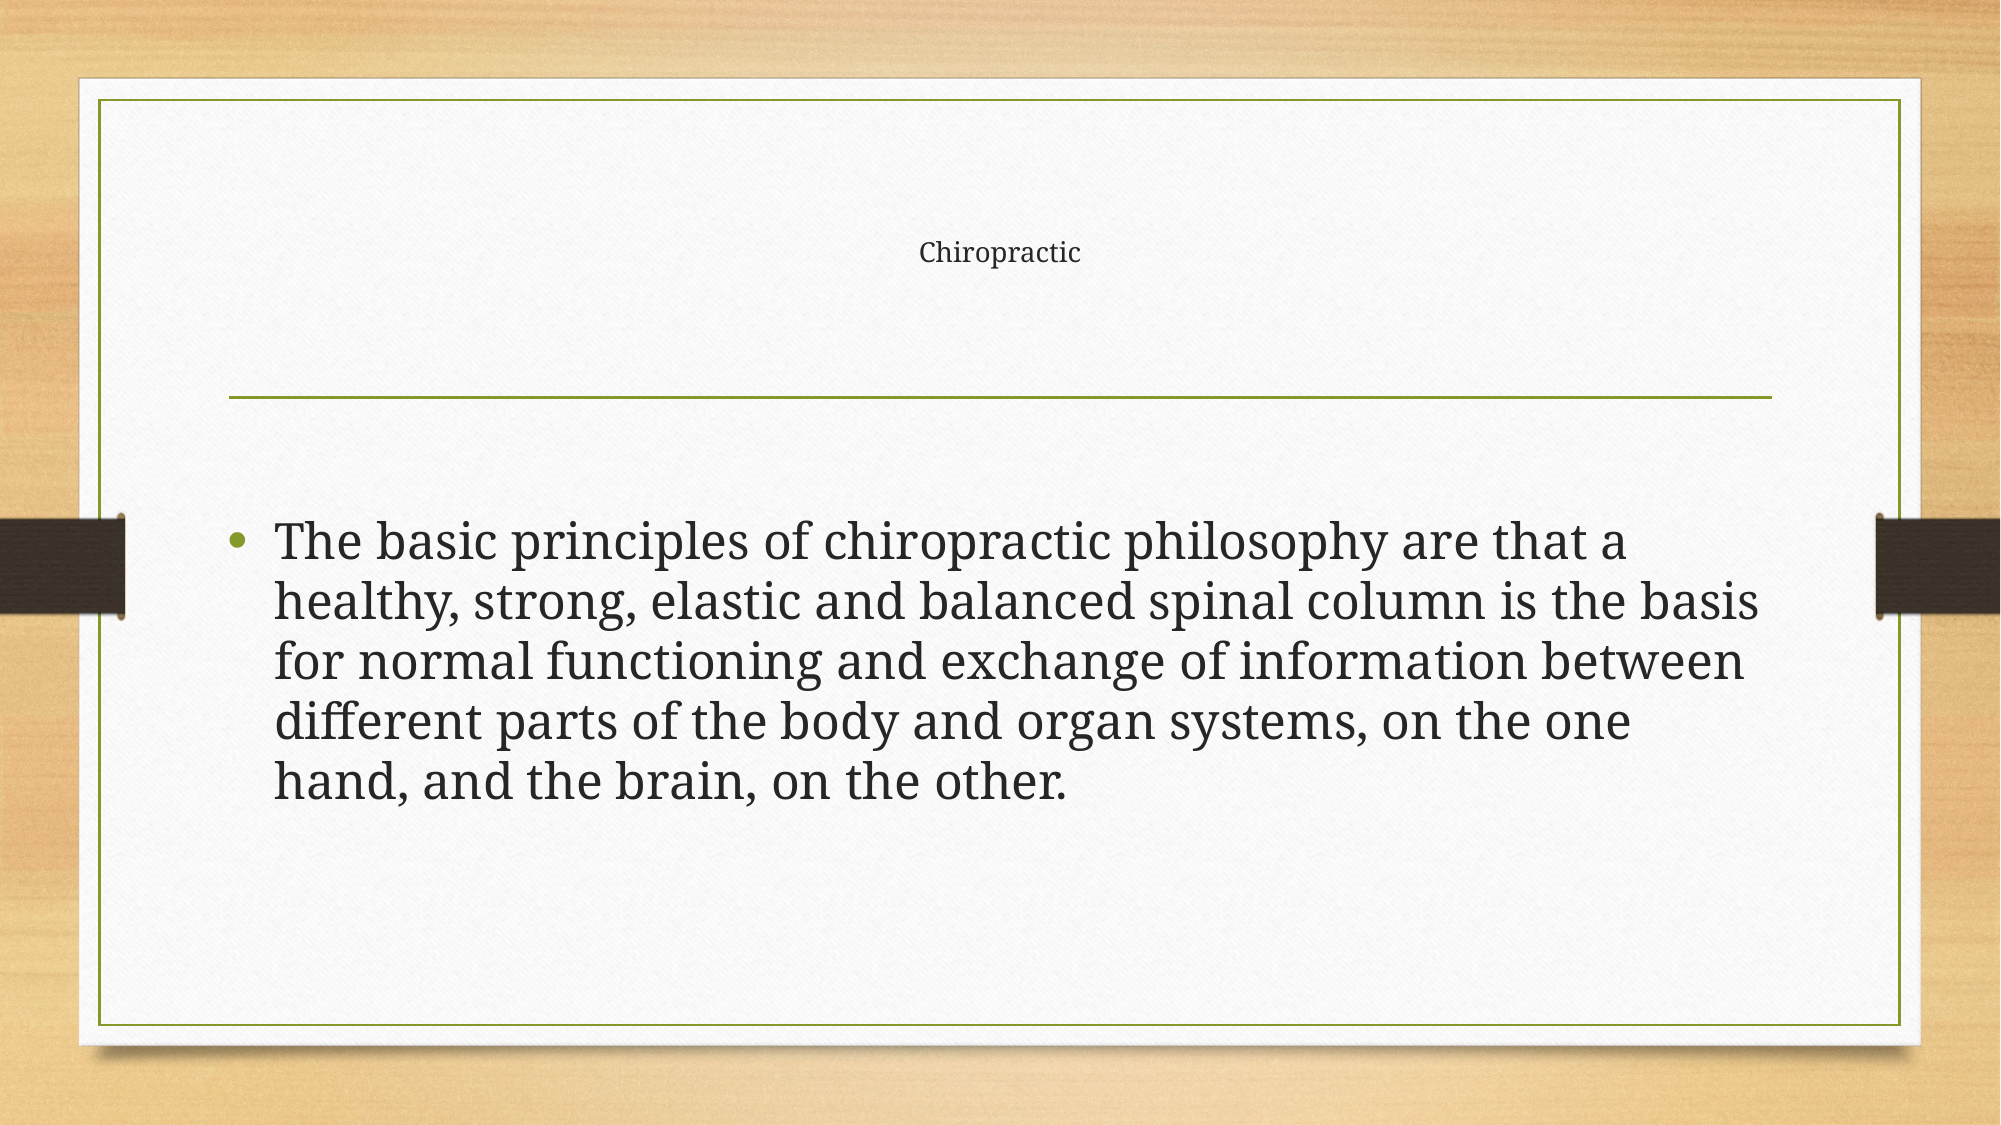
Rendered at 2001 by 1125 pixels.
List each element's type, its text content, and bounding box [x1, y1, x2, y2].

title Chiropractic [212, 161, 1788, 375]
list The basic principles of chiropractic philosophy are that a healthy, strong, elastic and balanced spinal column is the basis for normal functioning and exchange of information between different parts of the body and organ systems, on the one hand, and the brain, on the other. [212, 419, 1788, 964]
picture [0, 0, 2001, 1125]
